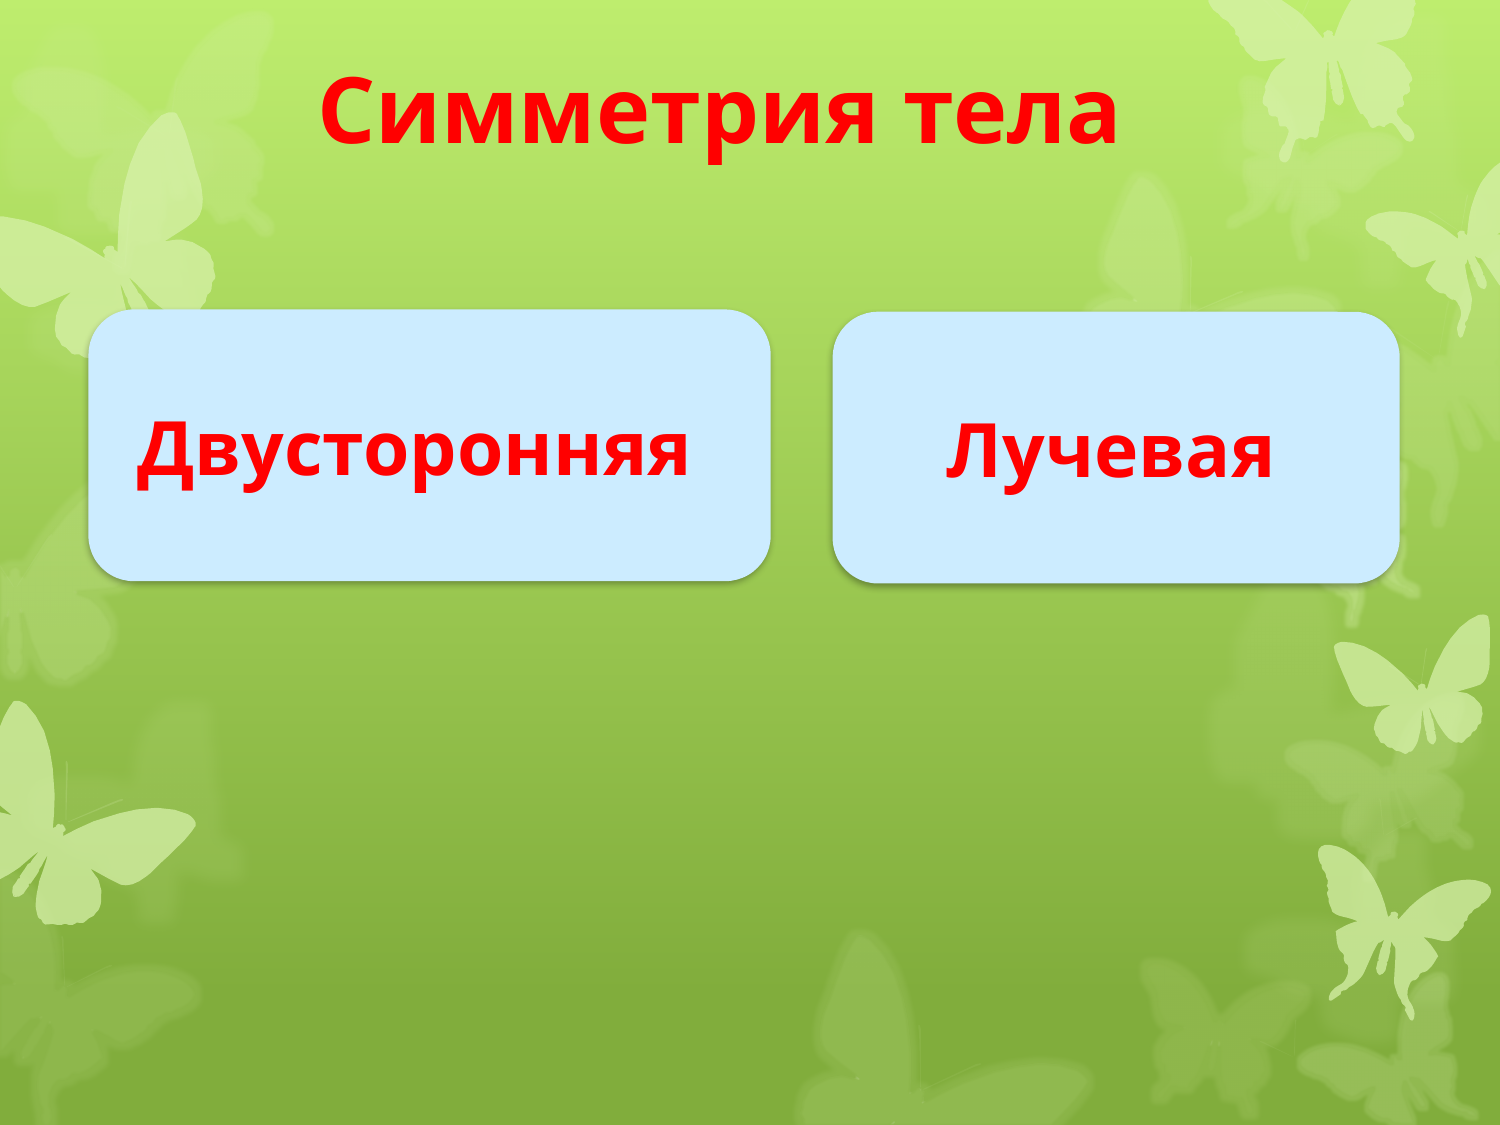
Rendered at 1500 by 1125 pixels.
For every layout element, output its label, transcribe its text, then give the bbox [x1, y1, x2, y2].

text_box Лучевая [831, 310, 1402, 586]
title Симметрия тела [147, 30, 1317, 183]
text_box Двусторонняя [86, 307, 773, 583]
